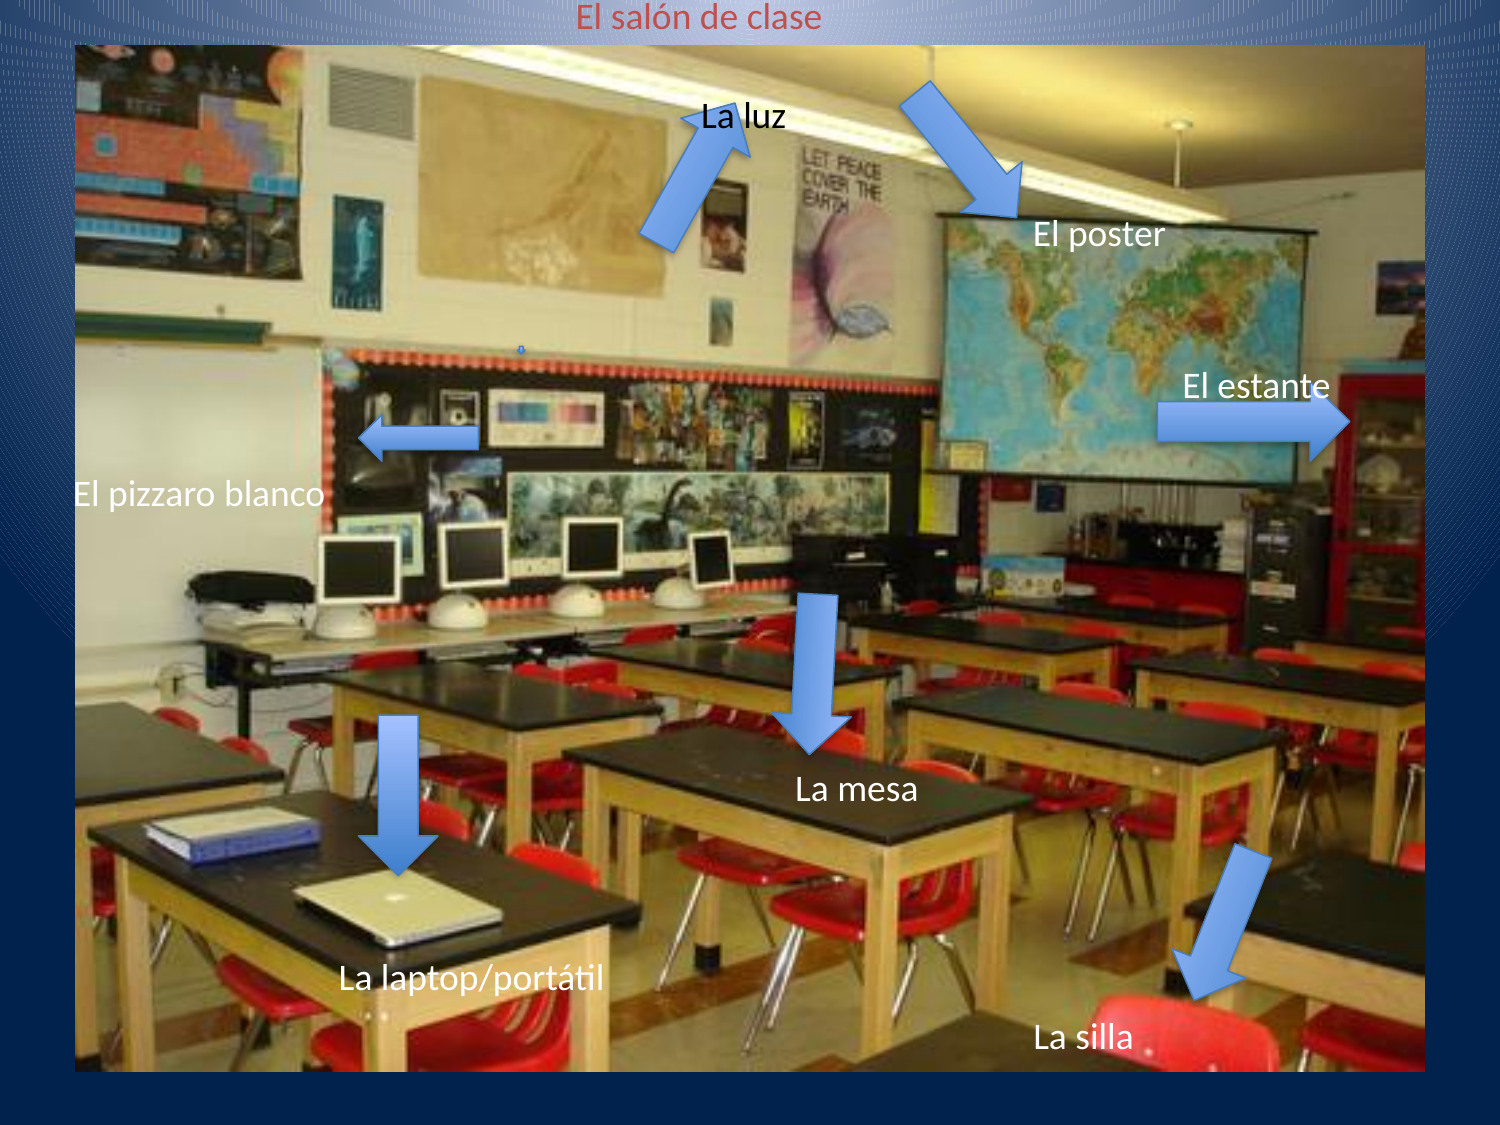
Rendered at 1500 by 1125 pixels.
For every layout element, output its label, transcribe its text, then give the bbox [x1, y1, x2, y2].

text_box El pizzaro blanco [58, 461, 69, 521]
picture [74, 44, 1426, 1072]
text_box El salón de clase [560, 0, 838, 43]
